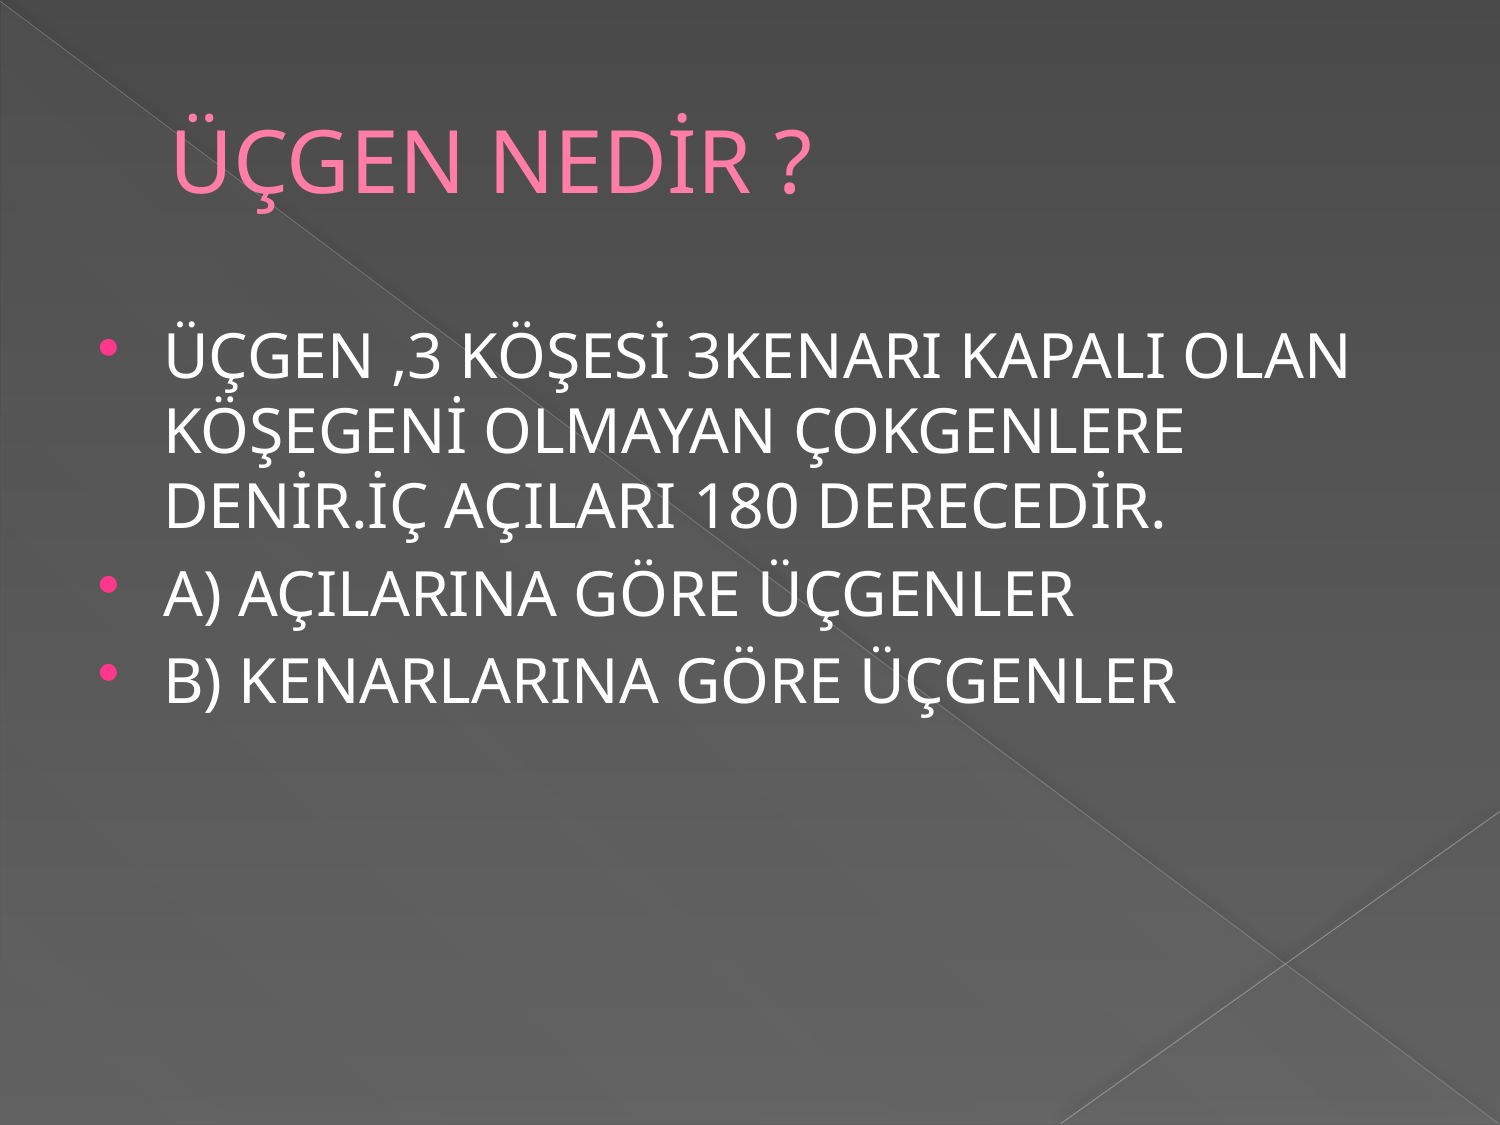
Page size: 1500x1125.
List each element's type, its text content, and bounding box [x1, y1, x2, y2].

list ÜÇGEN ,3 KÖŞESİ 3KENARI KAPALI OLAN KÖŞEGENİ OLMAYAN ÇOKGENLERE DENİR.İÇ AÇILARI 180 DERECEDİR. A) AÇILARINA GÖRE ÜÇGENLER B) KENARLARINA GÖRE ÜÇGENLER [75, 308, 1425, 1059]
title ÜÇGEN NEDİR ? [75, 43, 1425, 274]
